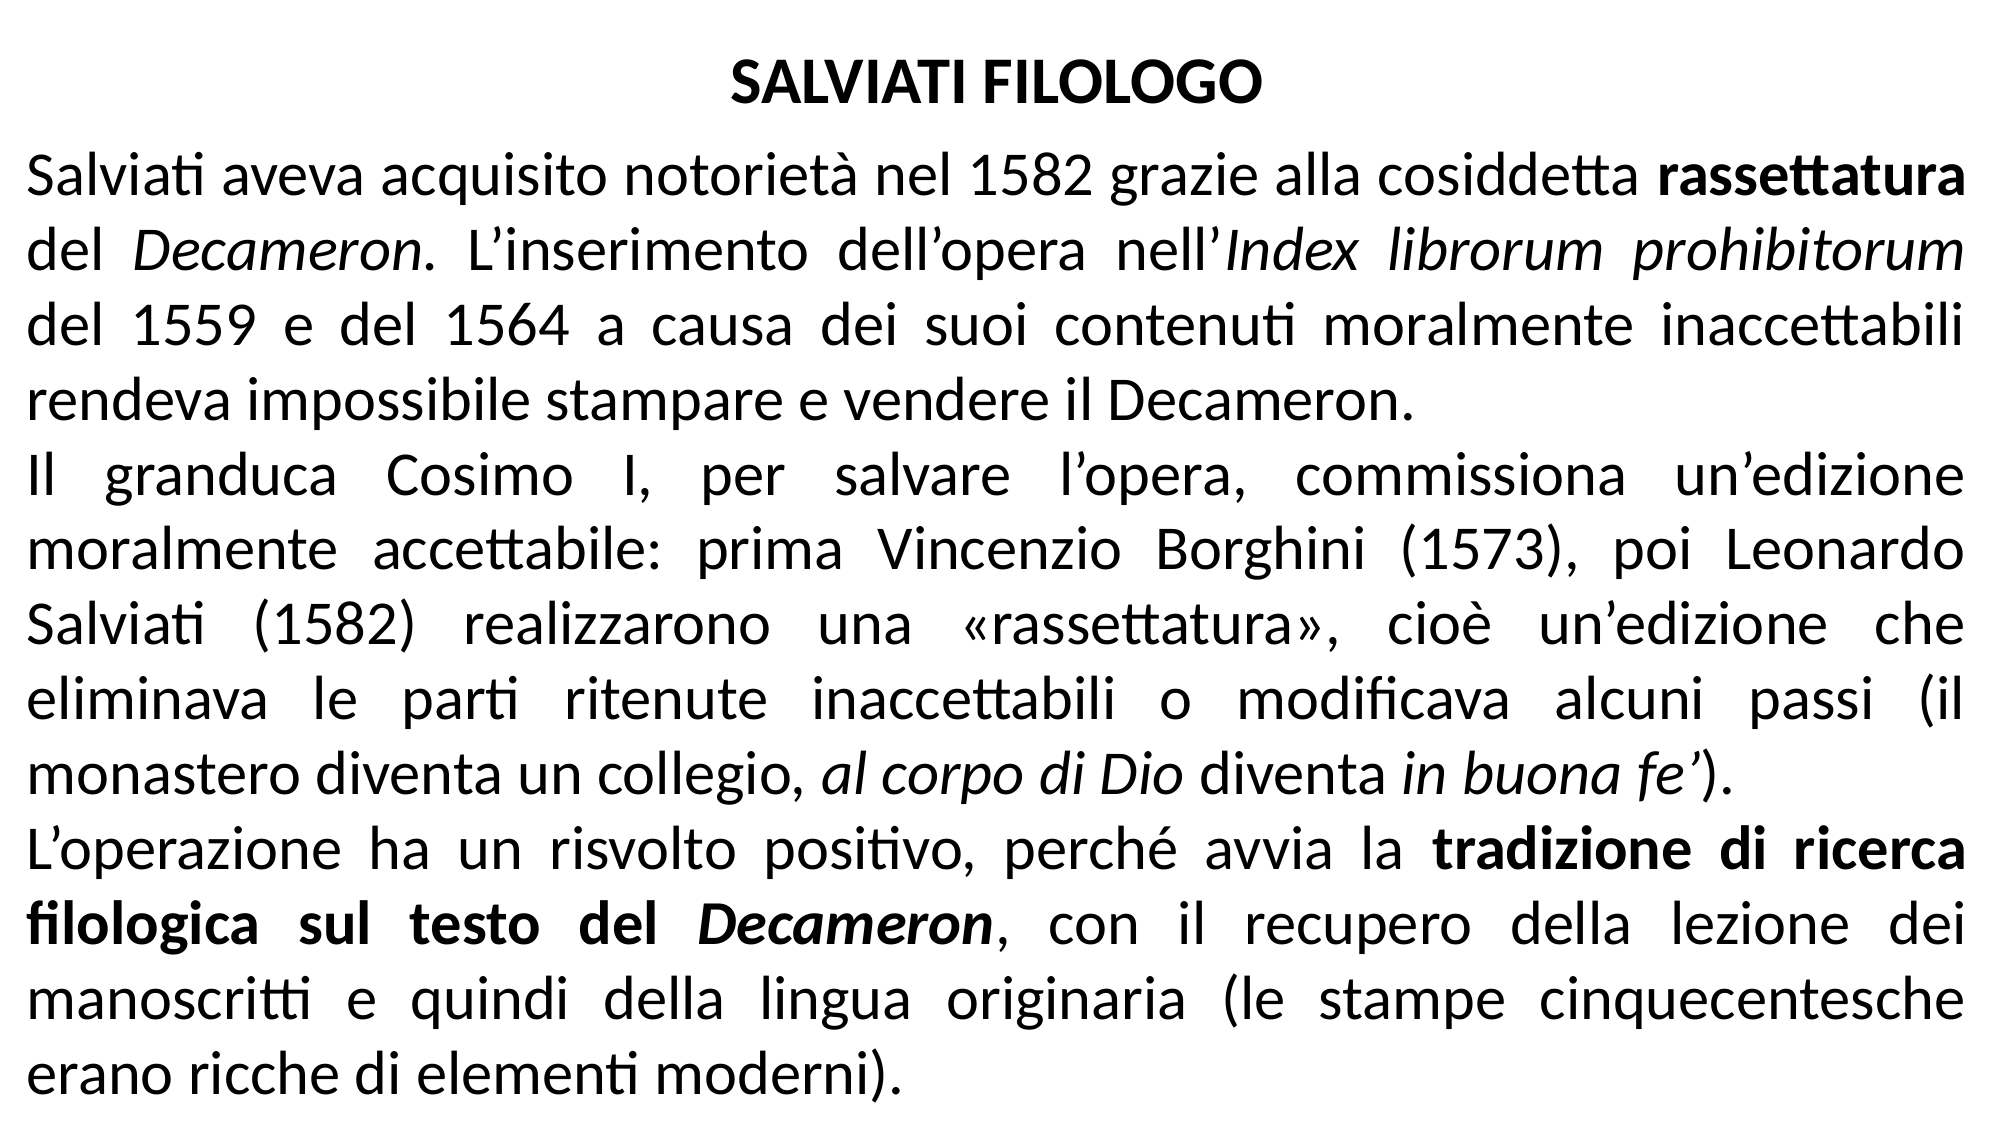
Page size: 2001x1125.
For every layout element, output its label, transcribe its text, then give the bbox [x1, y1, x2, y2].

text_box SALVIATI FILOLOGO [51, 29, 1944, 125]
text_box Salviati aveva acquisito notorietà nel 1582 grazie alla cosiddetta rassettatura del Decameron. L’inserimento dell’opera nell’Index librorum prohibitorum del 1559 e del 1564 a causa dei suoi contenuti moralmente inaccettabili rendeva impossibile stampare e vendere il Decameron. Il granduca Cosimo I, per salvare l’opera, commissiona un’edizione moralmente accettabile: prima Vincenzio Borghini (1573), poi Leonardo Salviati (1582) realizzarono una «rassettatura», cioè un’edizione che eliminava le parti ritenute inaccettabili o modificava alcuni passi (il monastero diventa un collegio, al corpo di Dio diventa in buona fe’). L’operazione ha un risvolto positivo, perché avvia la tradizione di ricerca filologica sul testo del Decameron, con il recupero della lezione dei manoscritti e quindi della lingua originaria (le stampe cinquecentesche erano ricche di elementi moderni). [12, 125, 1983, 1115]
